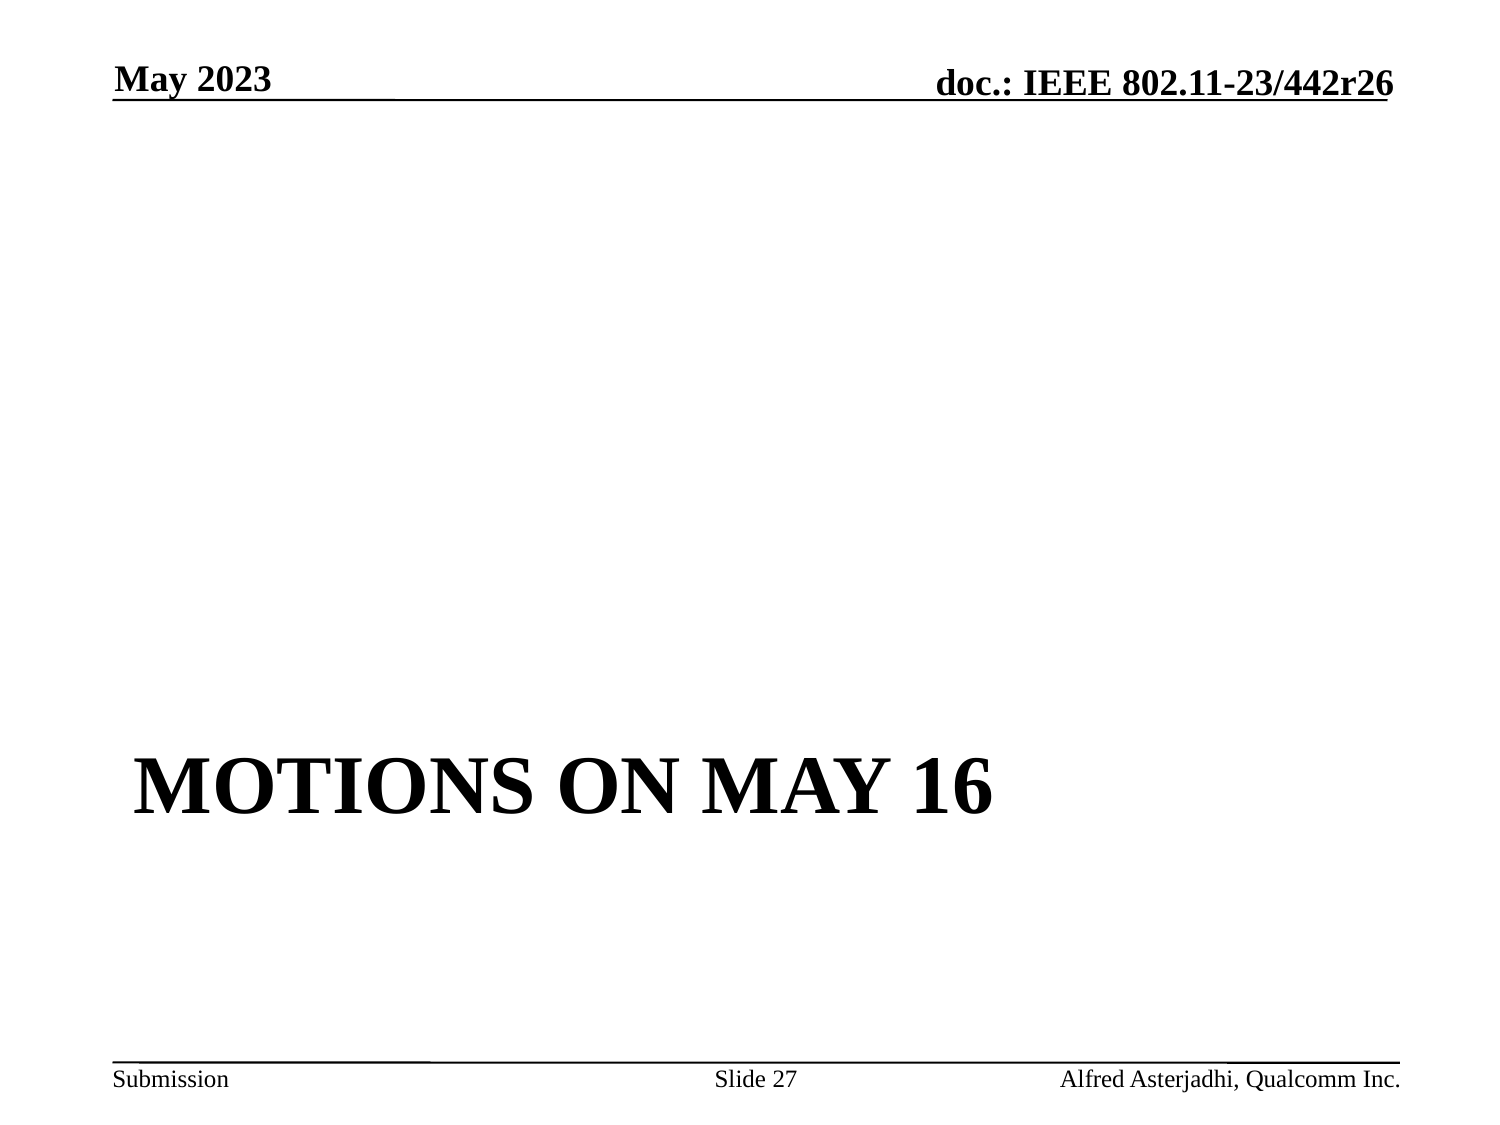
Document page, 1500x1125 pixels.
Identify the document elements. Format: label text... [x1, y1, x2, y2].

slide_number Slide 27 [712, 1061, 800, 1123]
title Motions on May 16 [118, 722, 1394, 947]
footer Alfred Asterjadhi, Qualcomm Inc. [878, 1061, 1402, 1093]
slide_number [114, 54, 423, 100]
